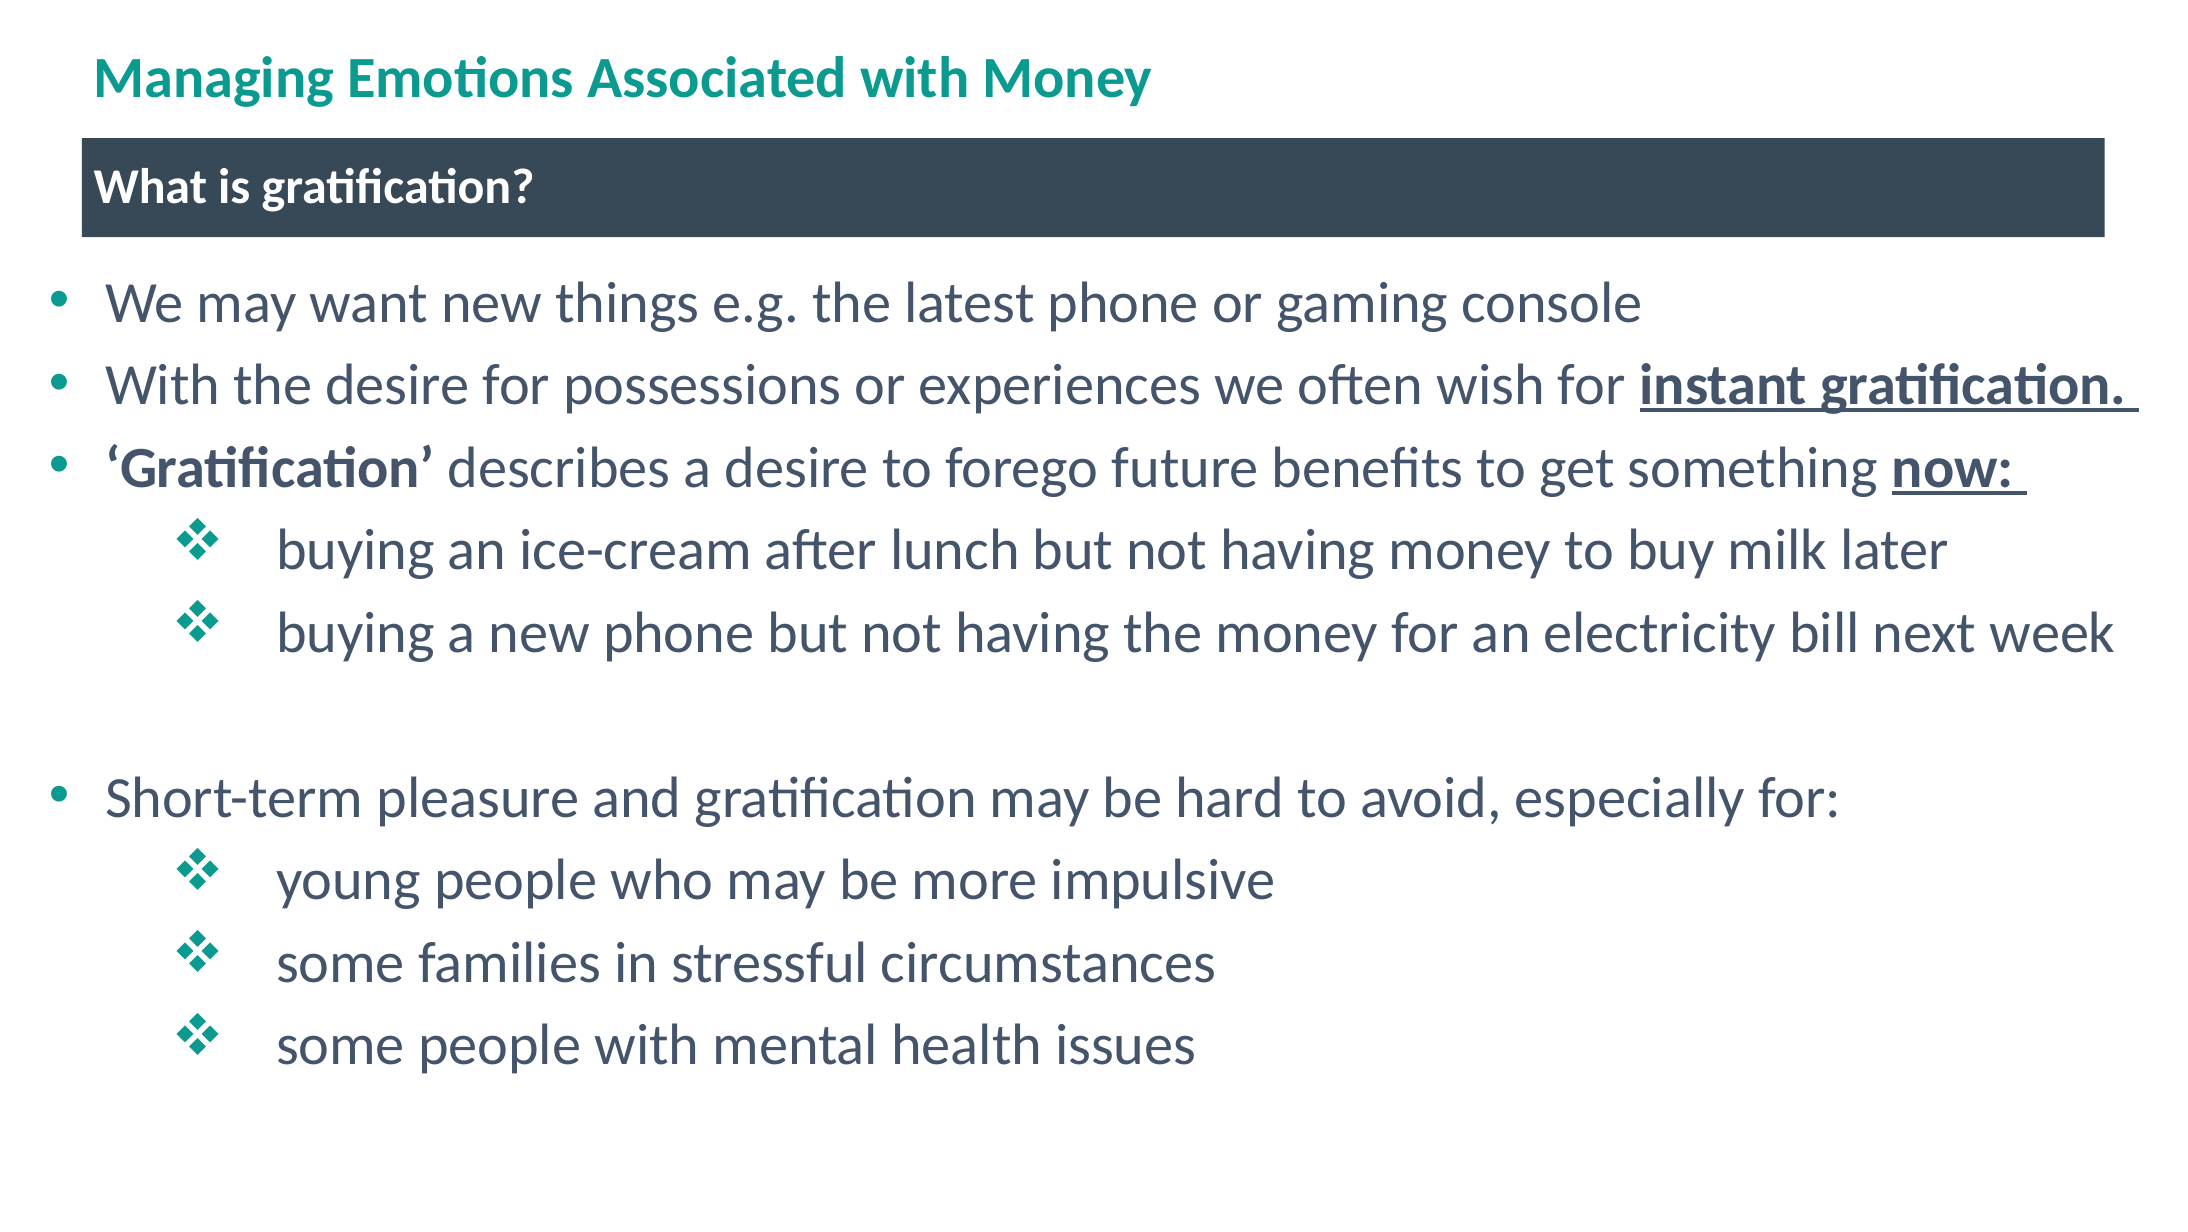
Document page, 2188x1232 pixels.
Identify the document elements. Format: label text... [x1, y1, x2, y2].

title Managing Emotions Associated with Money [82, 20, 2105, 138]
list What is gratification? [81, 138, 2105, 238]
list We may want new things e.g. the latest phone or gaming console With the desire for possessions or experiences we often wish for instant gratification. ‘Gratification’ describes a desire to forego future benefits to get something now: buying an ice-cream after lunch but not having money to buy milk later buying a new phone but not having the money for an electricity bill next week Short-term pleasure and gratification may be hard to avoid, especially for: young people who may be more impulsive some families in stressful circumstances some people with mental health issues [36, 256, 2167, 1212]
